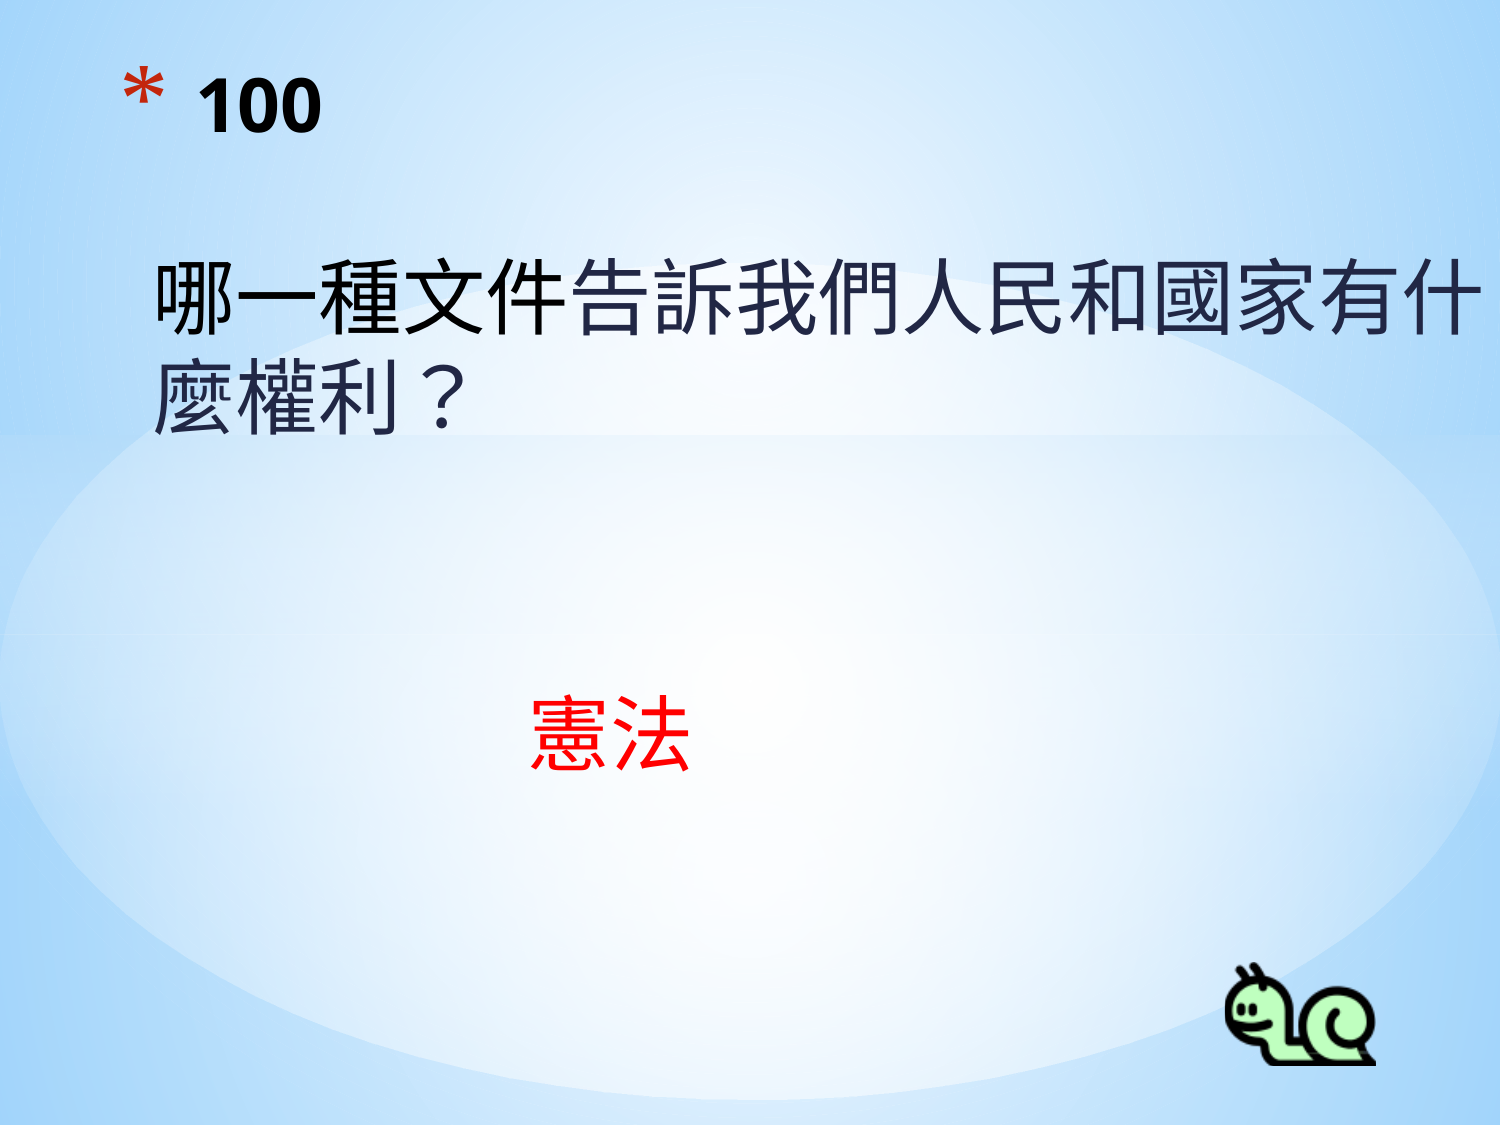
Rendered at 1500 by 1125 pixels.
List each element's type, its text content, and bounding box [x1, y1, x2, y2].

title 100 [75, 50, 513, 238]
picture [1224, 962, 1377, 1067]
subtitle 哪一種文件告訴我們人民和國家有什麼權利？ [137, 237, 1500, 588]
text_box 憲法 [512, 675, 800, 790]
